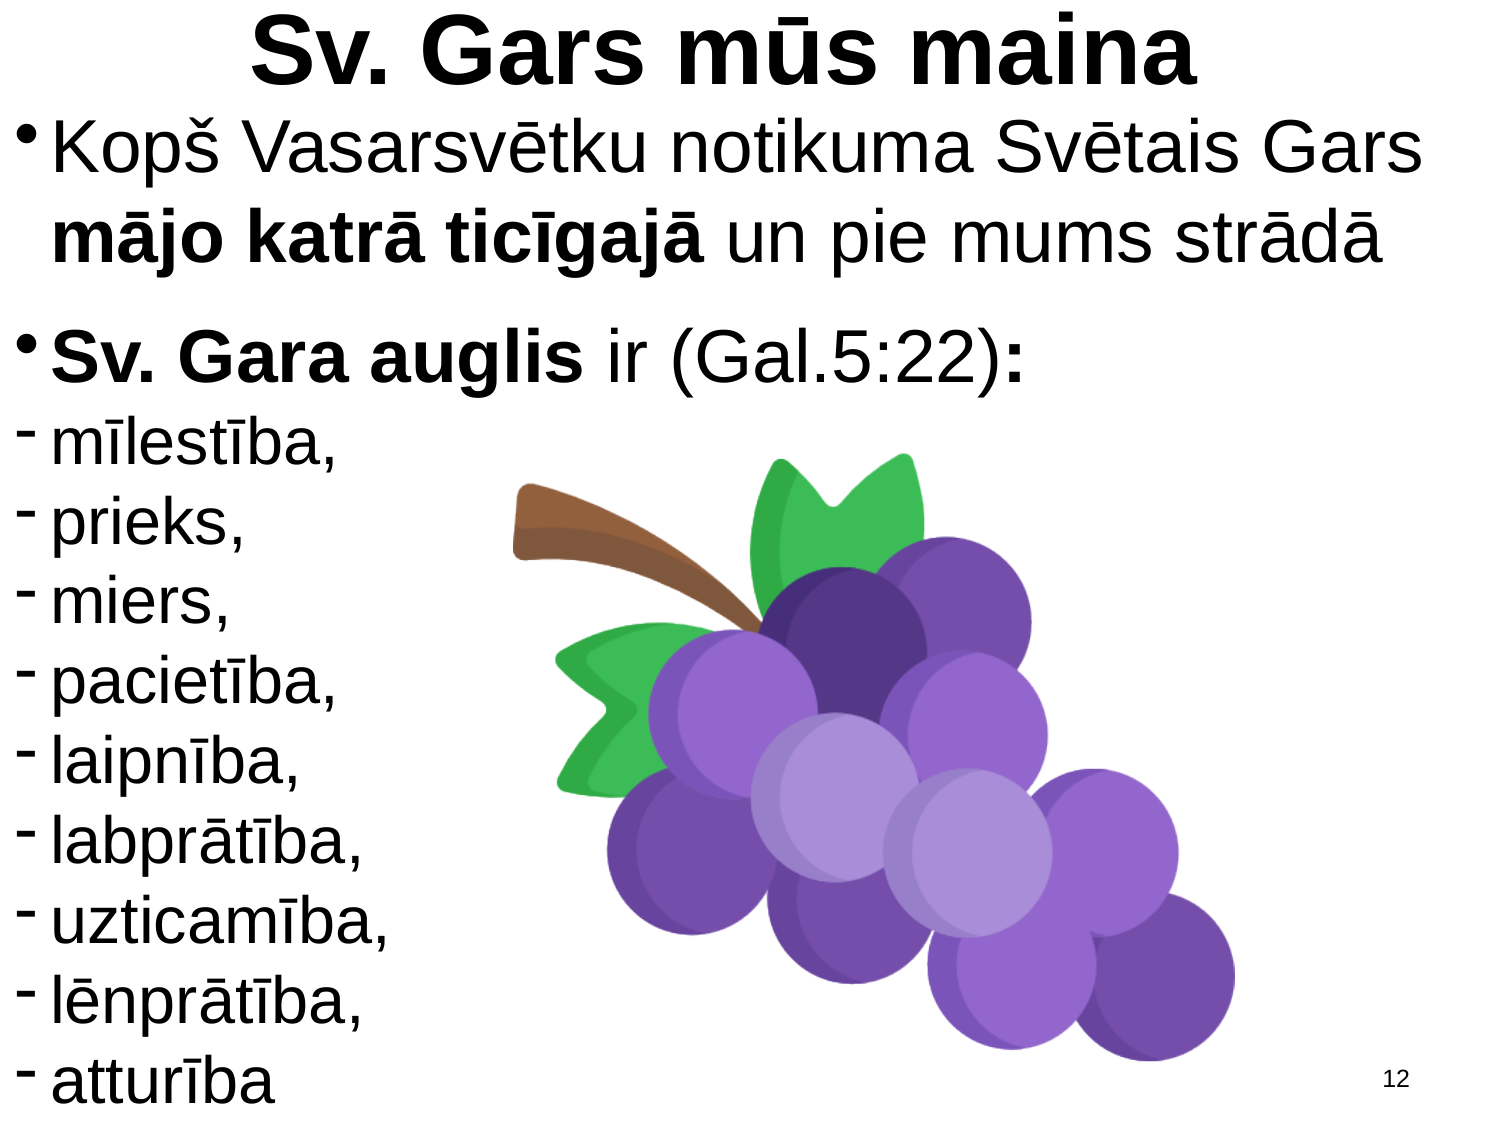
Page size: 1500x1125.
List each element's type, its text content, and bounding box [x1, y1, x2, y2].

text_box Kopš Vasarsvētku notikuma Svētais Gars mājo katrā ticīgajā un pie mums strādā Sv. Gara auglis ir (Gal.5:22): mīlestība, prieks, miers, pacietība, laipnība, labprātība, uzticamība, lēnprātība, atturība [0, 90, 1500, 1125]
picture [513, 396, 1235, 1118]
title Sv. Gars mūs maina [0, 0, 1500, 90]
